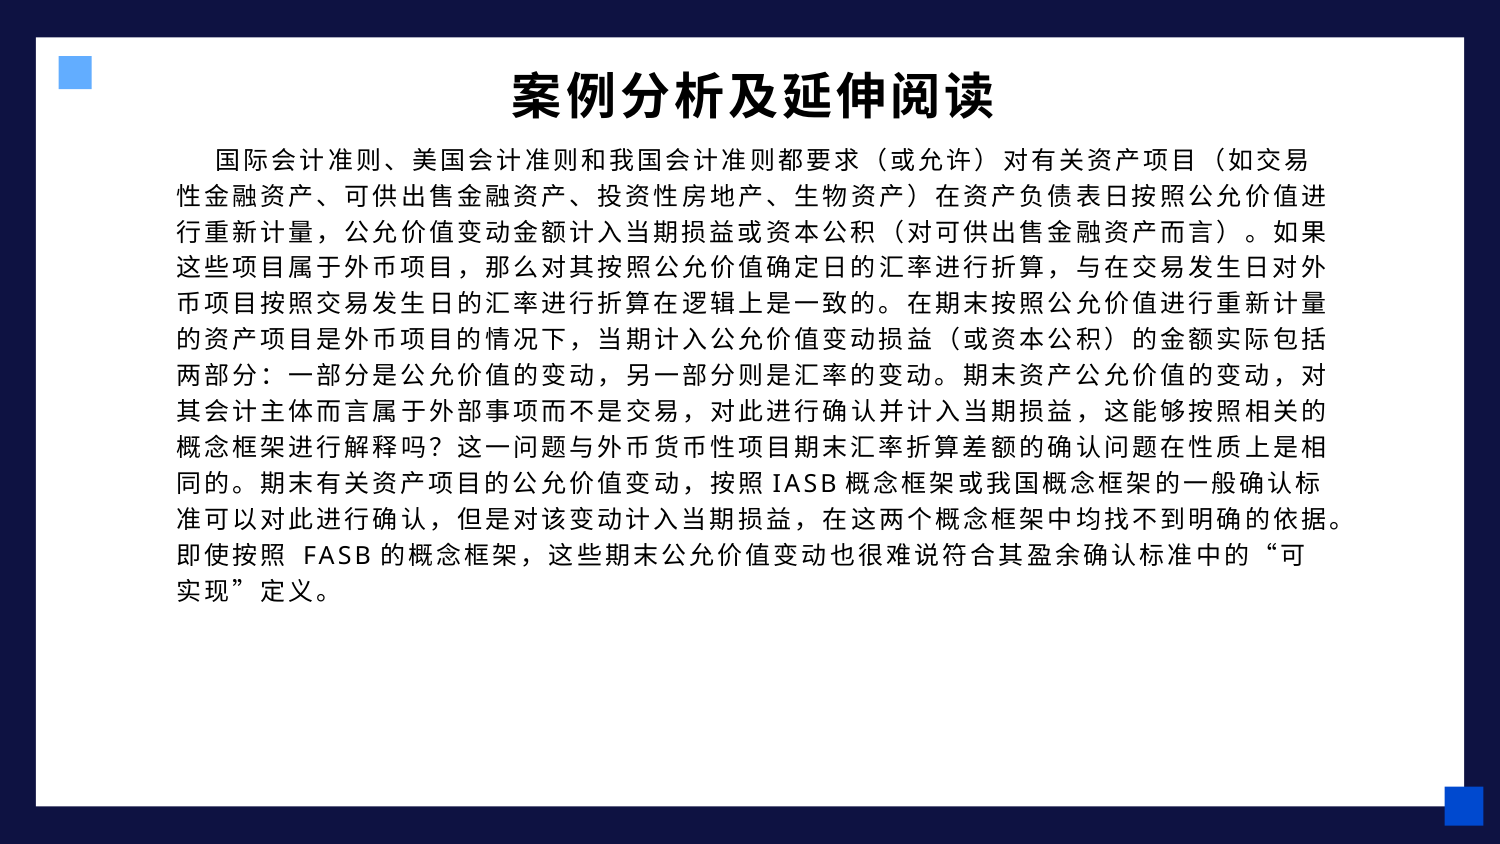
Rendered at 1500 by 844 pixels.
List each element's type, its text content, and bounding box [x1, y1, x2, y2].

list 国际会计准则、美国会计准则和我国会计准则都要求（或允许）对有关资产项目（如交易性金融资产、可供出售金融资产、投资性房地产、生物资产）在资产负债表日按照公允价值进行重新计量，公允价值变动金额计入当期损益或资本公积（对可供出售金融资产而言）。如果这些项目属于外币项目，那么对其按照公允价值确定日的汇率进行折算，与在交易发生日对外币项目按照交易发生日的汇率进行折算在逻辑上是一致的。在期末按照公允价值进行重新计量的资产项目是外币项目的情况下，当期计入公允价值变动损益（或资本公积）的金额实际包括两部分：一部分是公允价值的变动，另一部分则是汇率的变动。期末资产公允价值的变动，对其会计主体而言属于外部事项而不是交易，对此进行确认并计入当期损益，这能够按照相关的概念框架进行解释吗？这一问题与外币货币性项目期末汇率折算差额的确认问题在性质上是相同的。期末有关资产项目的公允价值变动，按照IASB概念框架或我国概念框架的一般确认标准可以对此进行确认，但是对该变动计入当期损益，在这两个概念框架中均找不到明确的依据。即使按照 FASB的概念框架，这些期末公允价值变动也很难说符合其盈余确认标准中的“可实现”定义。 [159, 138, 1344, 718]
title 案例分析及延伸阅读 [159, 43, 1344, 133]
